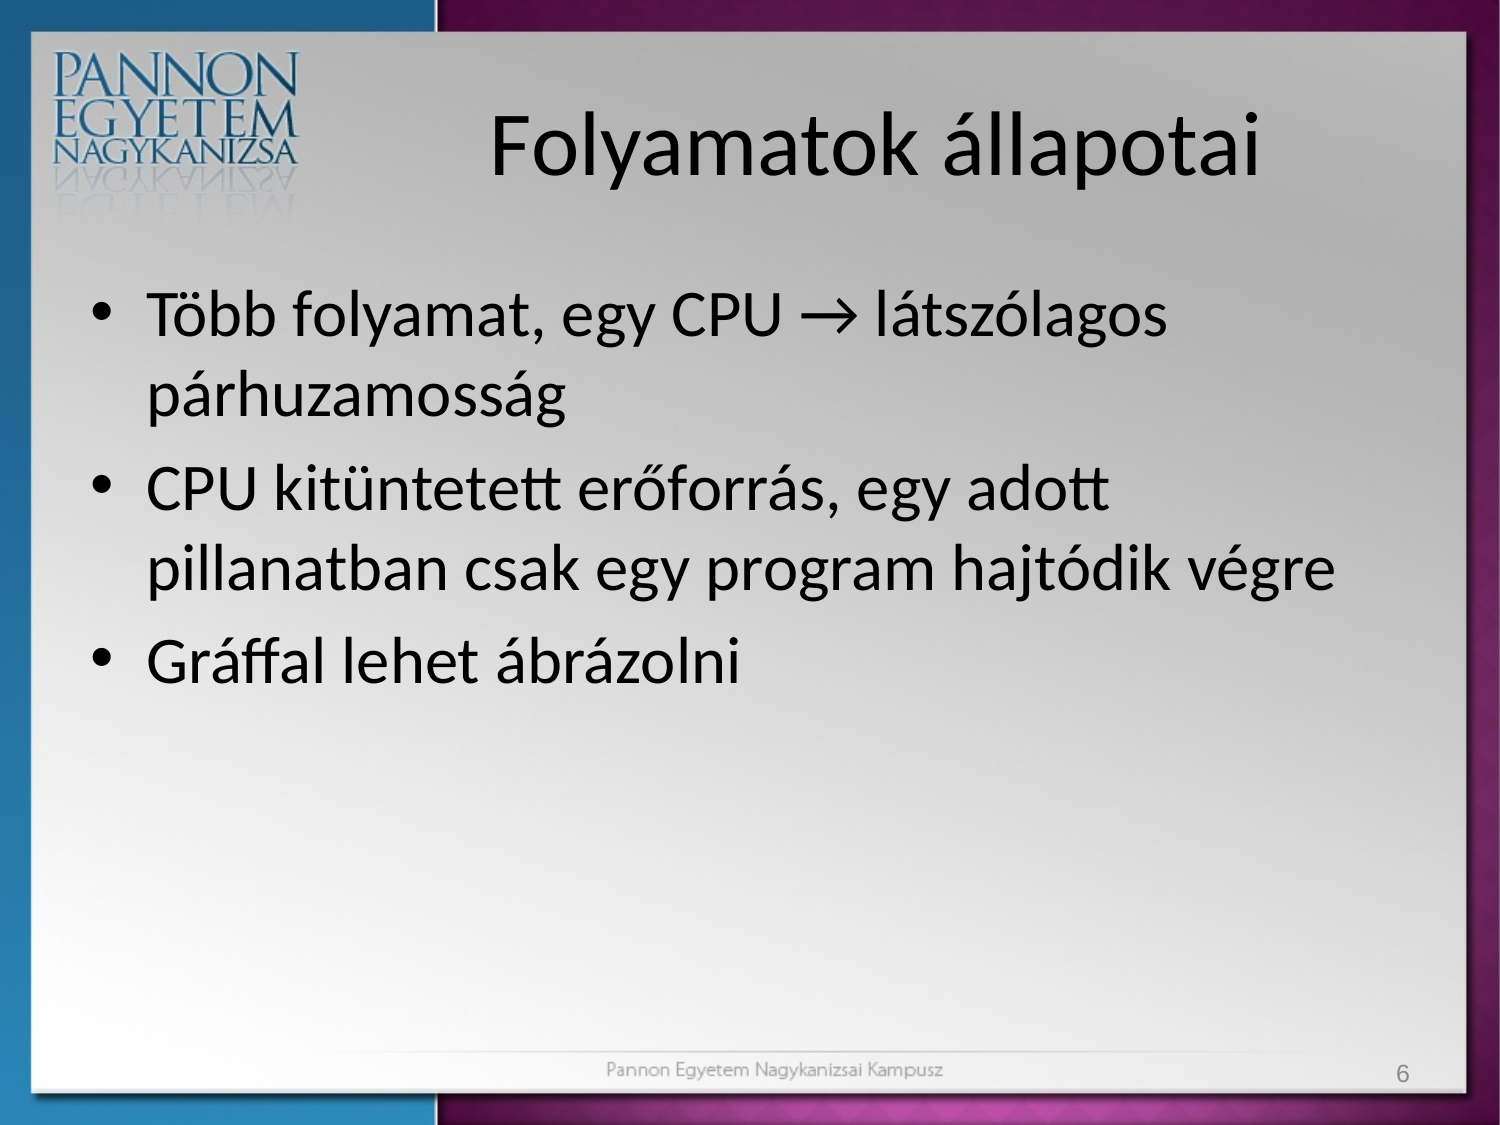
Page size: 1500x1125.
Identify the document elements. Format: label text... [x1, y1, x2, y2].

title Folyamatok állapotai [328, 45, 1425, 233]
list Több folyamat, egy CPU → látszólagos párhuzamosság CPU kitüntetett erőforrás, egy adott pillanatban csak egy program hajtódik végre Gráffal lehet ábrázolni [75, 262, 1425, 1038]
picture [0, 0, 1500, 1125]
slide_number 6 [1074, 1042, 1425, 1103]
